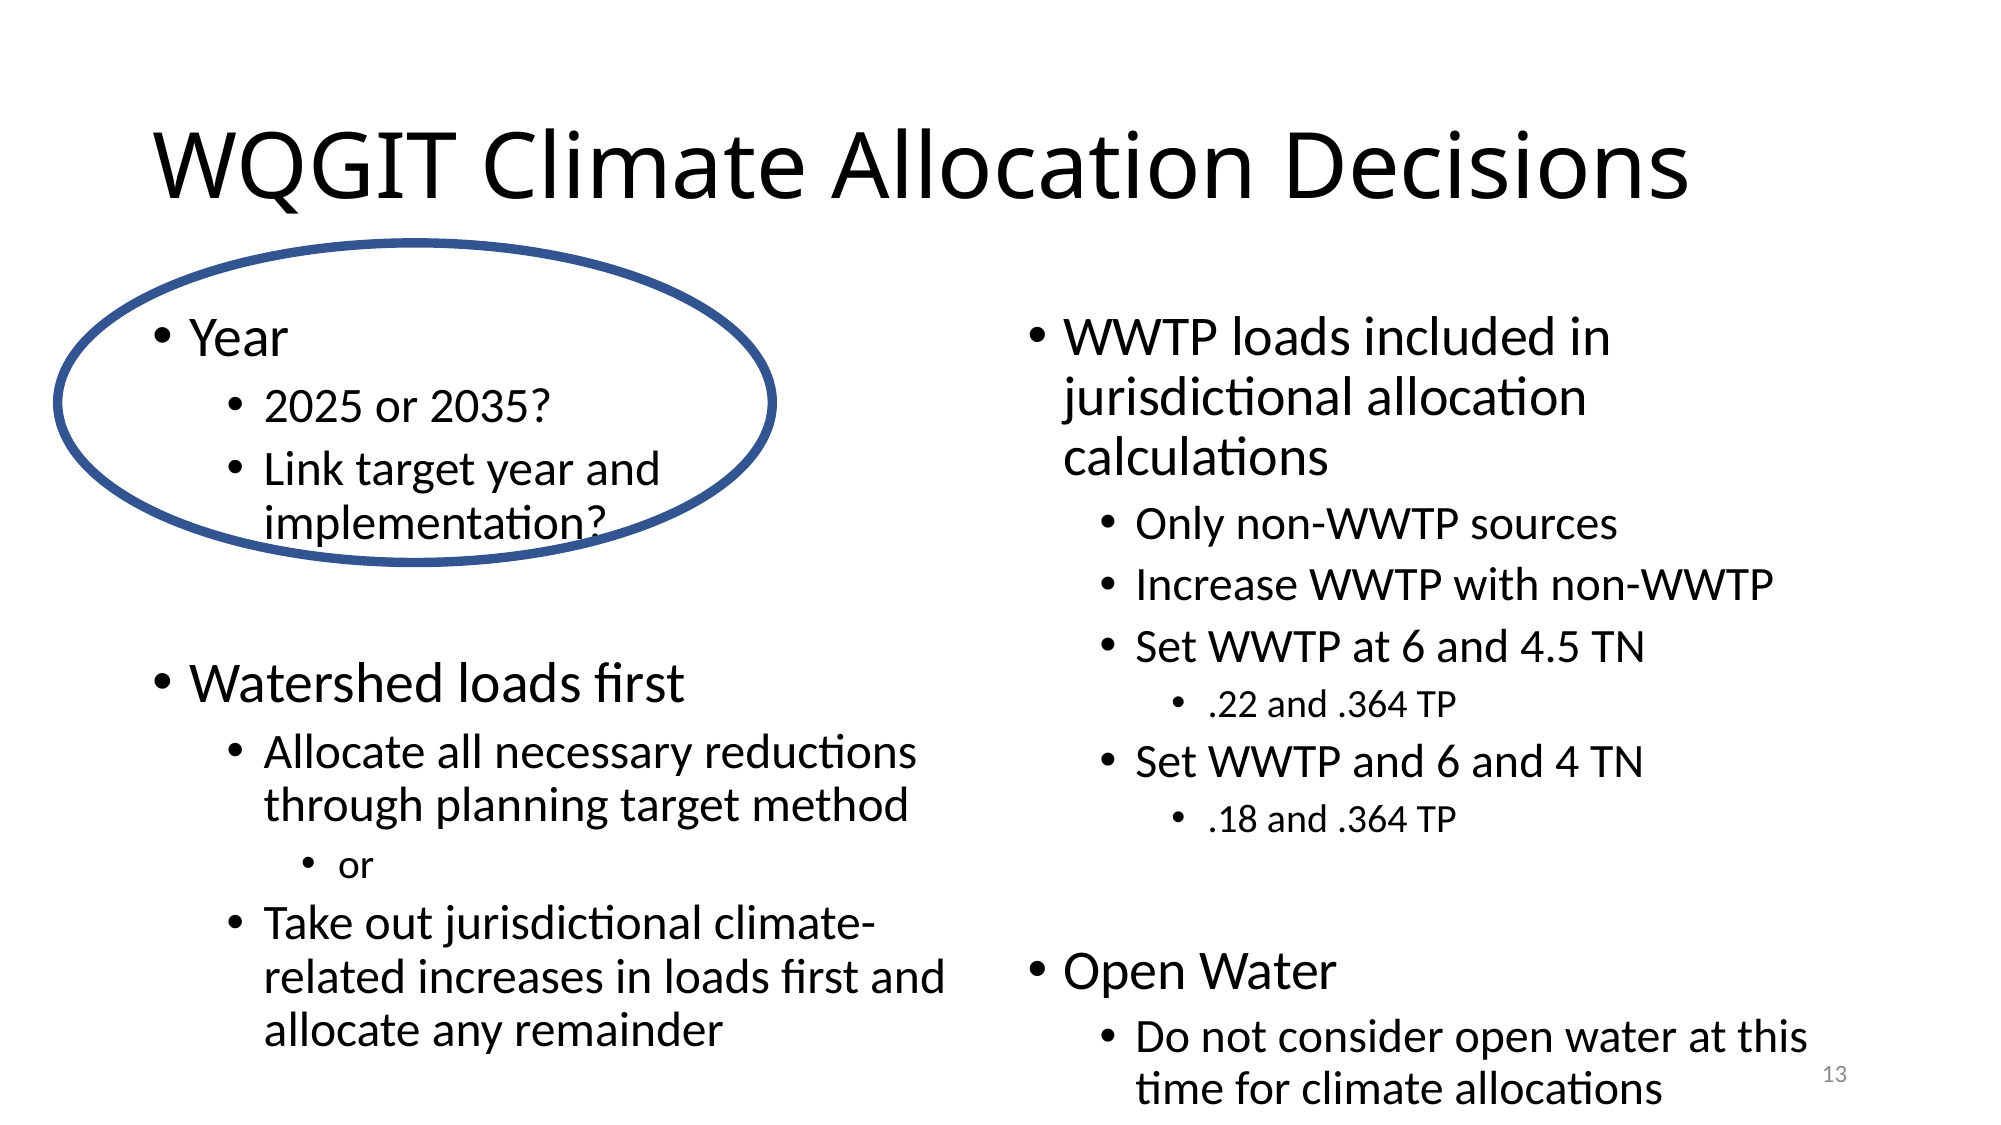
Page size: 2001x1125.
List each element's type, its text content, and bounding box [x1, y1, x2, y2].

slide_number 13 [1412, 1042, 1863, 1103]
list WWTP loads included in jurisdictional allocation calculations Only non-WWTP sources Increase WWTP with non-WWTP Set WWTP at 6 and 4.5 TN .22 and .364 TP Set WWTP and 6 and 4 TN .18 and .364 TP Open Water Do not consider open water at this time for climate allocations [1012, 299, 1863, 1125]
text_box [56, 241, 774, 564]
list Year 2025 or 2035? Link target year and implementation? Watershed loads first Allocate all necessary reductions through planning target method or Take out jurisdictional climate-related increases in loads first and allocate any remainder [137, 299, 988, 1066]
title WQGIT Climate Allocation Decisions [137, 59, 1863, 278]
